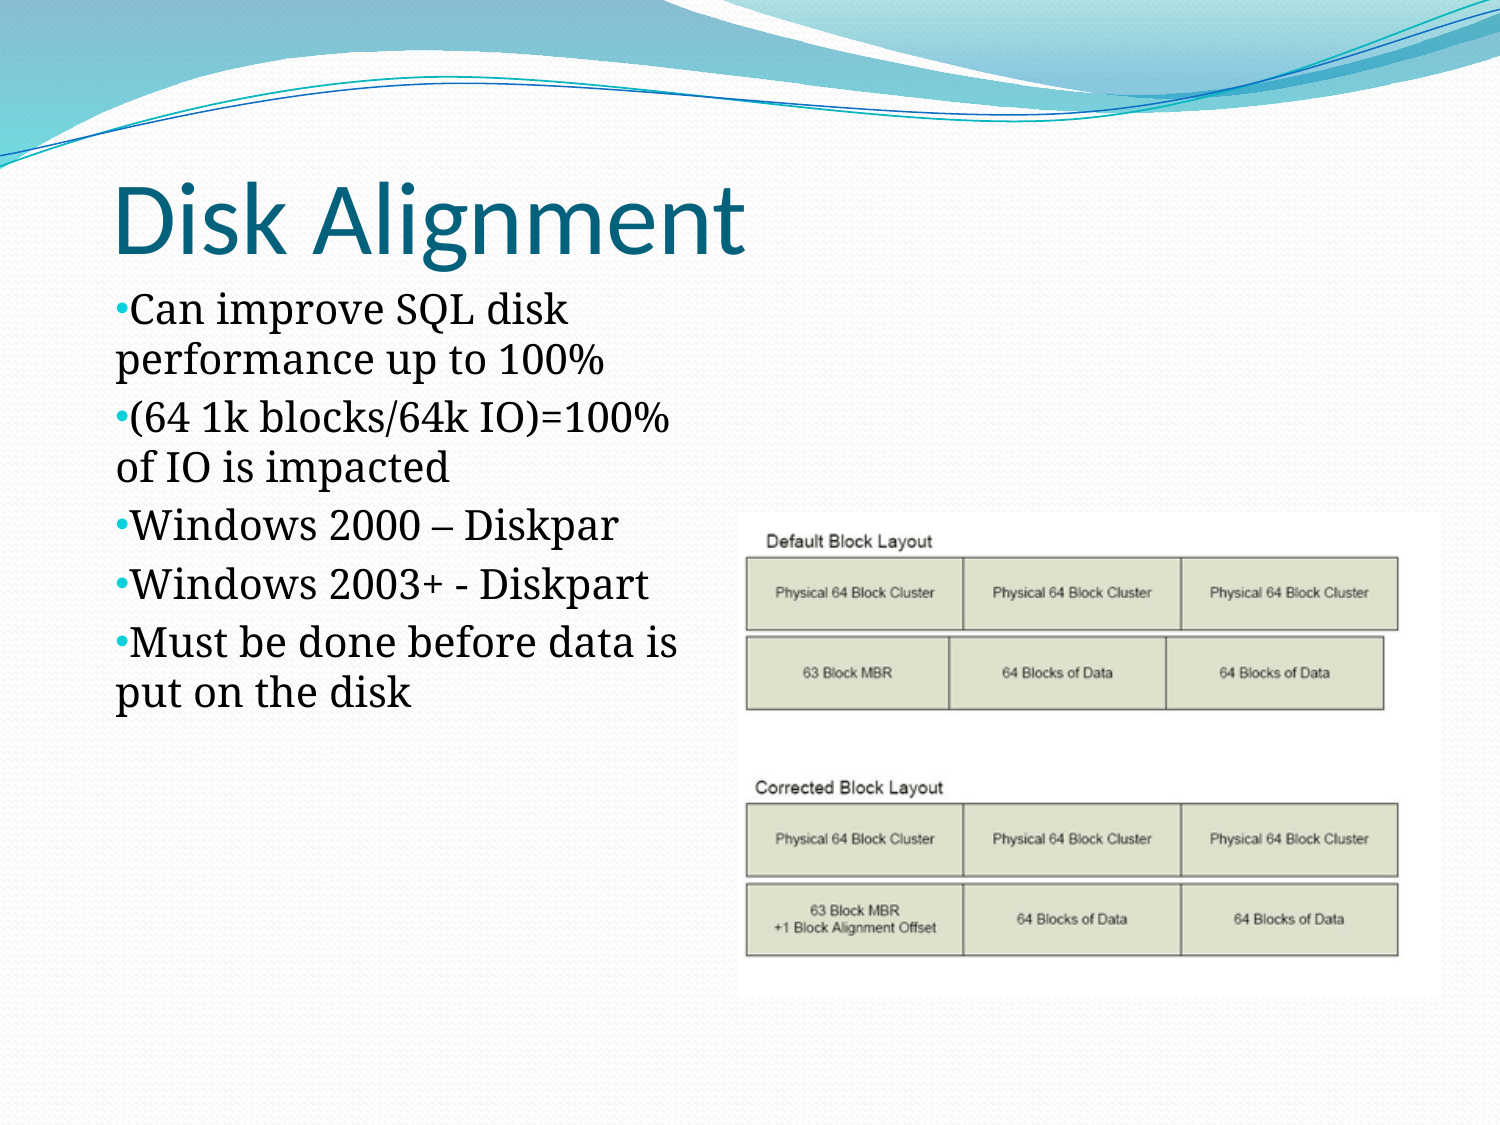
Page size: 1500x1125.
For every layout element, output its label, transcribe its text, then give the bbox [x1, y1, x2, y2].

list Can improve SQL disk performance up to 100% (64 1k blocks/64k IO)=100% of IO is impacted Windows 2000 – Diskpar Windows 2003+ - Diskpart Must be done before data is put on the disk [112, 275, 688, 1025]
title Disk Alignment [112, 84, 1463, 275]
picture [737, 512, 1441, 997]
